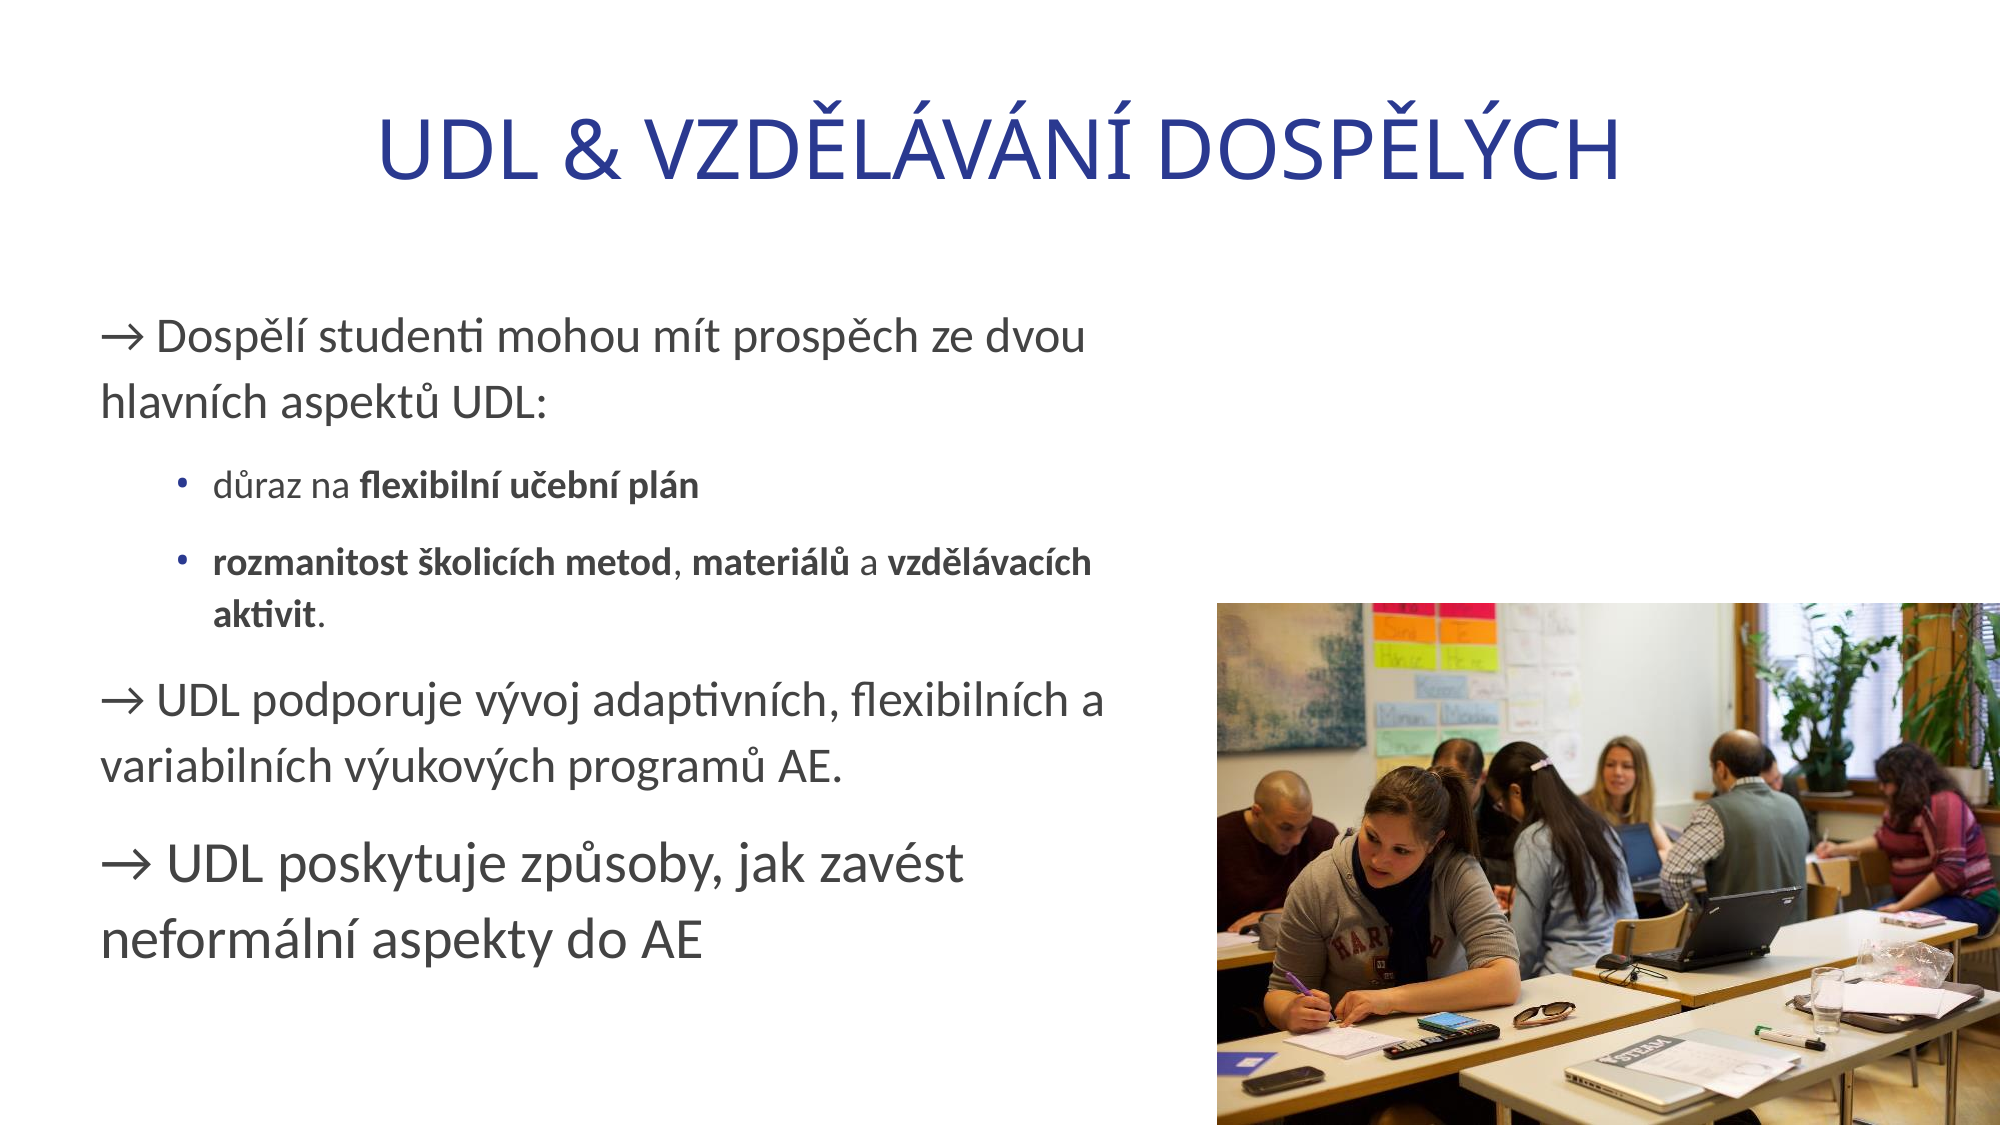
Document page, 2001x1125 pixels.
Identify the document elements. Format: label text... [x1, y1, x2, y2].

list → Dospělí studenti mohou mít prospěch ze dvou hlavních aspektů UDL: důraz na flexibilní učební plán rozmanitost školicích metod, materiálů a vzdělávacích aktivit. → UDL podporuje vývoj adaptivních, flexibilních a variabilních výukových programů AE. → UDL poskytuje způsoby, jak zavést neformální aspekty do AE [85, 289, 1218, 1004]
picture [1217, 603, 2000, 1125]
title UDL & VZDĚLÁVÁNÍ DOSPĚLÝCH [137, 44, 1863, 262]
